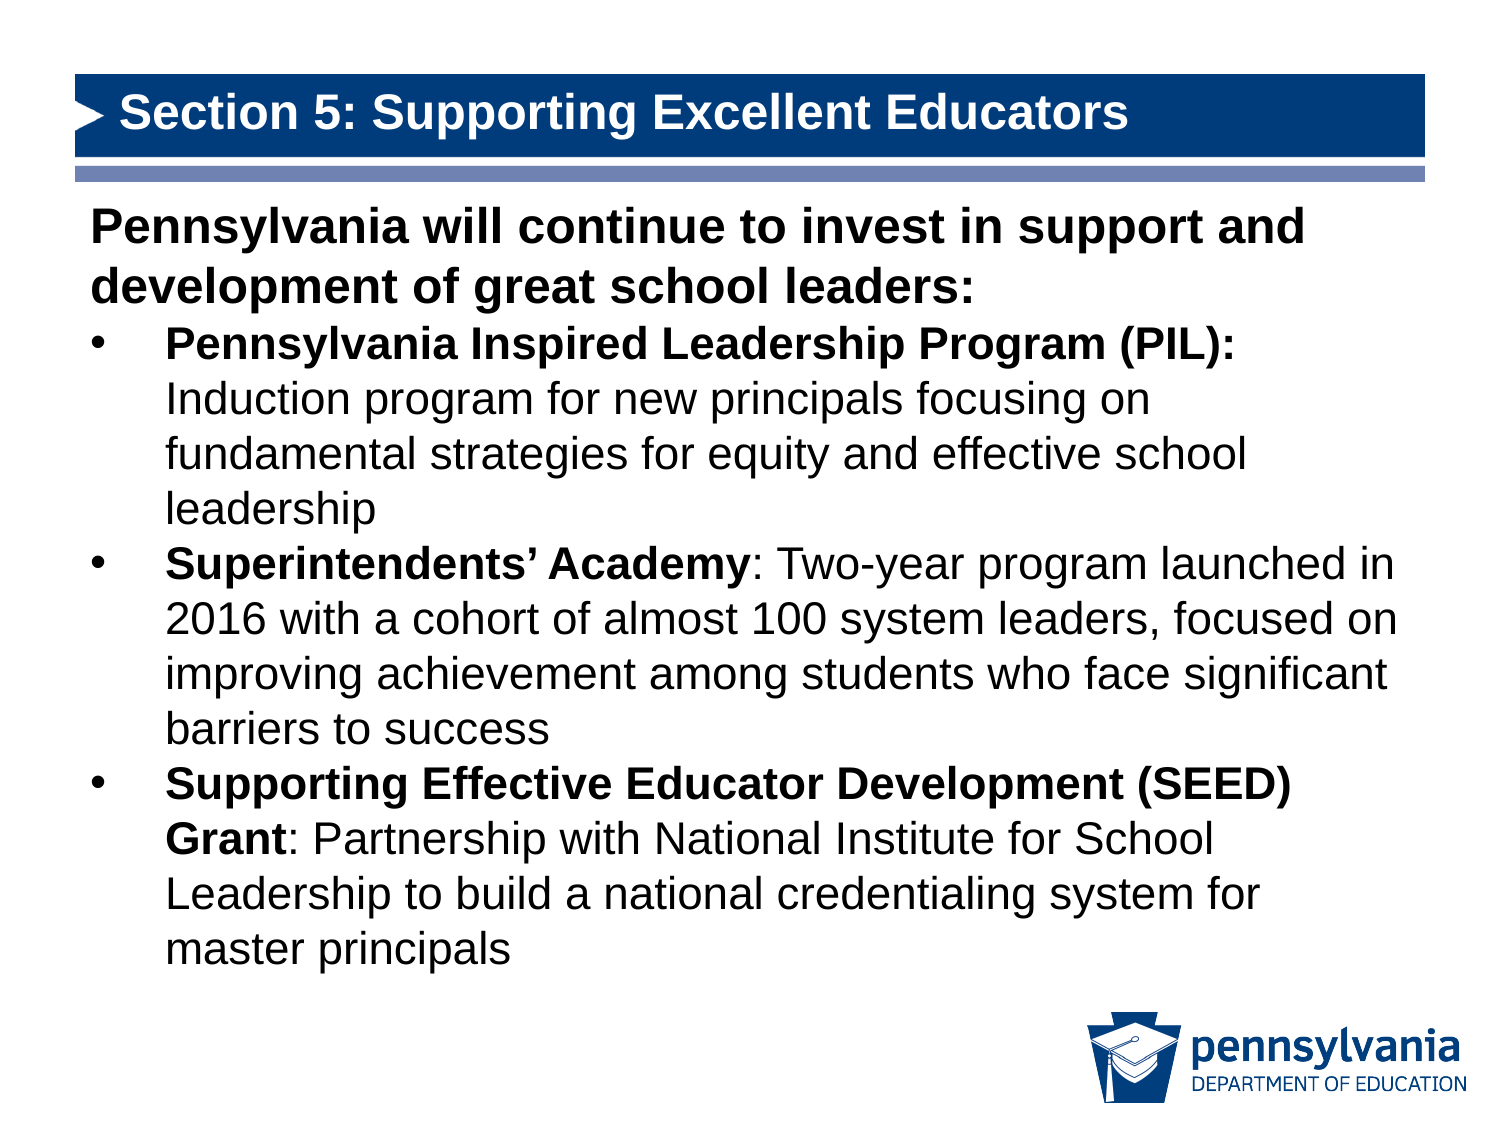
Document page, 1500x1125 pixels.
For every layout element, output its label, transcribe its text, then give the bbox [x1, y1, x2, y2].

list Pennsylvania will continue to invest in support and development of great school leaders: Pennsylvania Inspired Leadership Program (PIL): Induction program for new principals focusing on fundamental strategies for equity and effective school leadership Superintendents’ Academy: Two-year program launched in 2016 with a cohort of almost 100 system leaders, focused on improving achievement among students who face significant barriers to success Supporting Effective Educator Development (SEED) Grant: Partnership with National Institute for School Leadership to build a national credentialing system for master principals [75, 189, 1425, 1025]
picture [74, 74, 1426, 182]
picture [1087, 1012, 1466, 1103]
